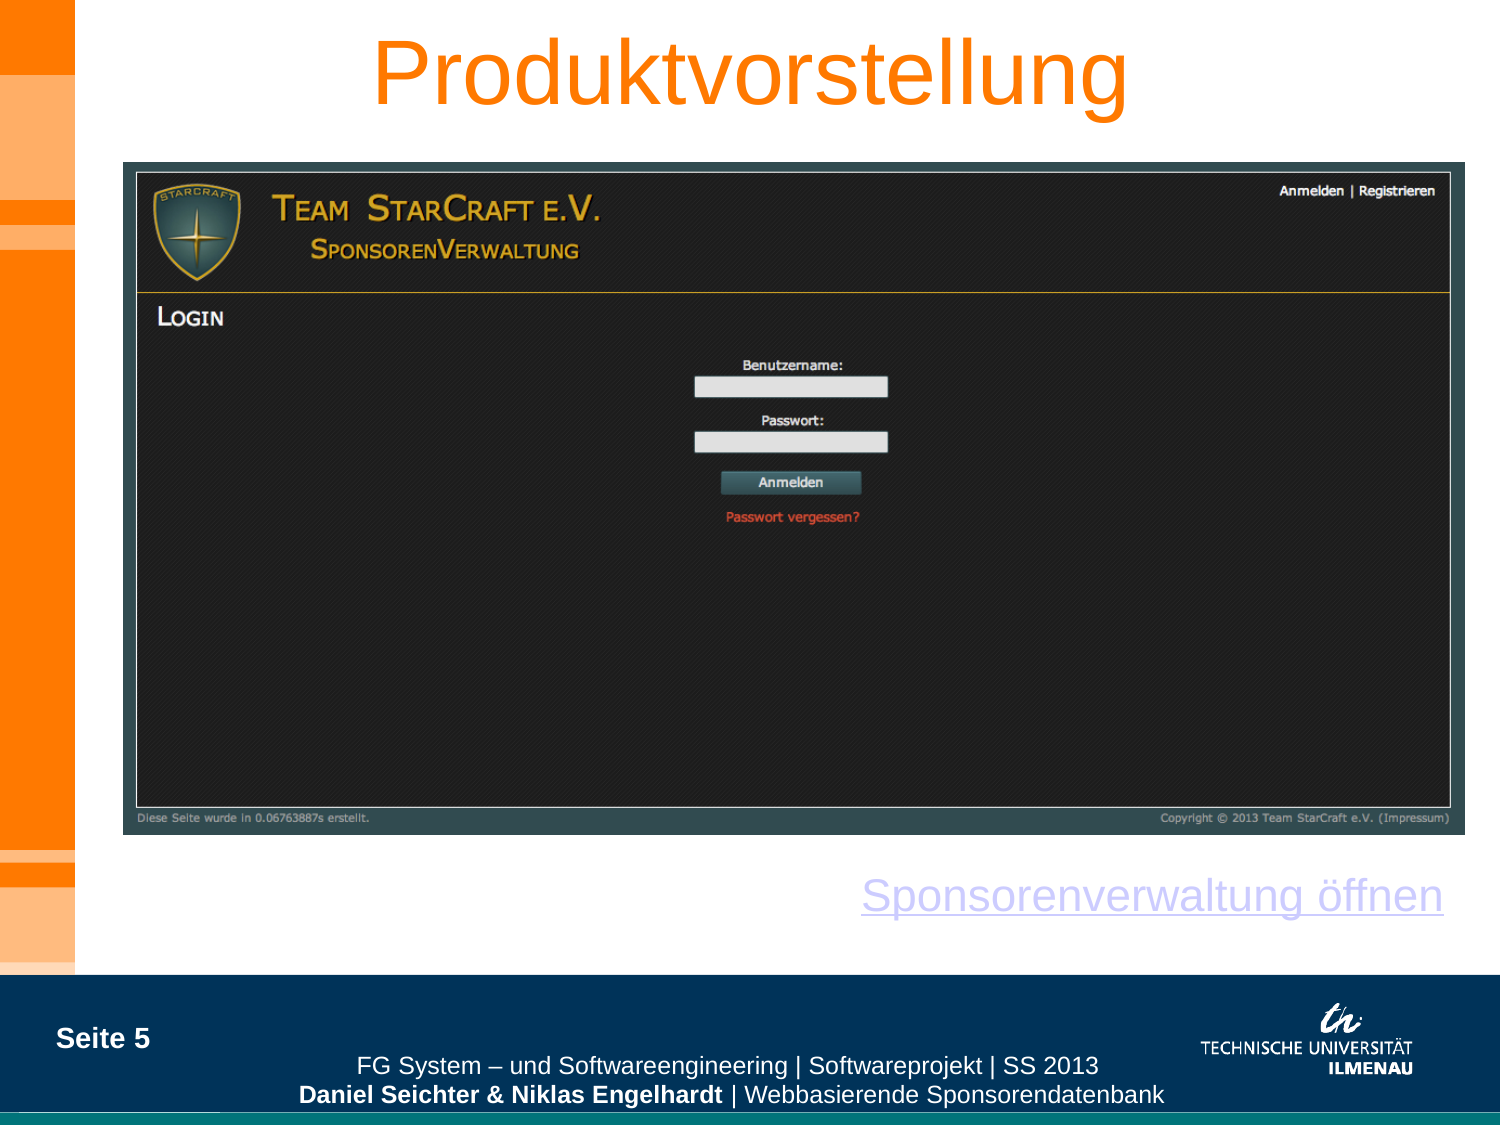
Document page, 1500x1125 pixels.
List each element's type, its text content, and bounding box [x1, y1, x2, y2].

title Produktvorstellung [76, 0, 1426, 186]
picture [123, 161, 1465, 835]
picture [1200, 1003, 1413, 1075]
footer FG System – und Softwareengineering | Softwareprojekt | SS 2013 Daniel Seichter & Niklas Engelhardt | Webbasierende Sponsorendatenbank [253, 1049, 1211, 1109]
text_box Sponsorenverwaltung öffnen [74, 857, 1459, 928]
slide_number Seite 5 [41, 1011, 354, 1125]
